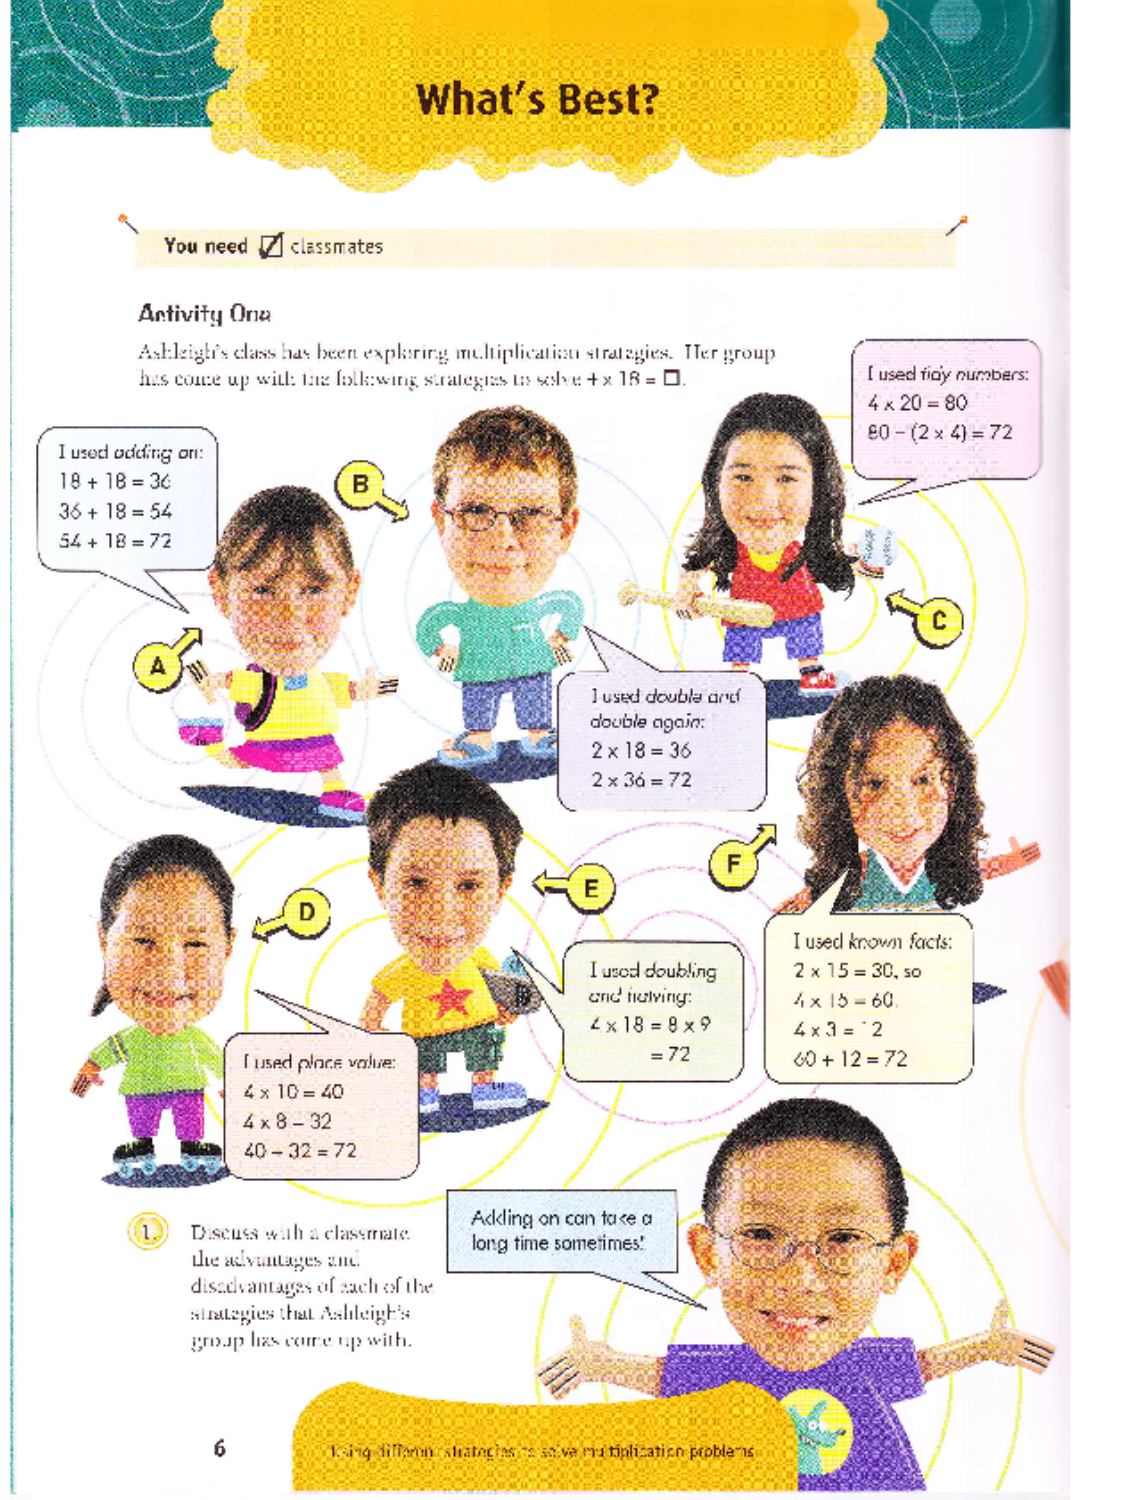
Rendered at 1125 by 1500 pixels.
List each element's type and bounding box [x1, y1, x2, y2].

text_box [10, 0, 1071, 1500]
